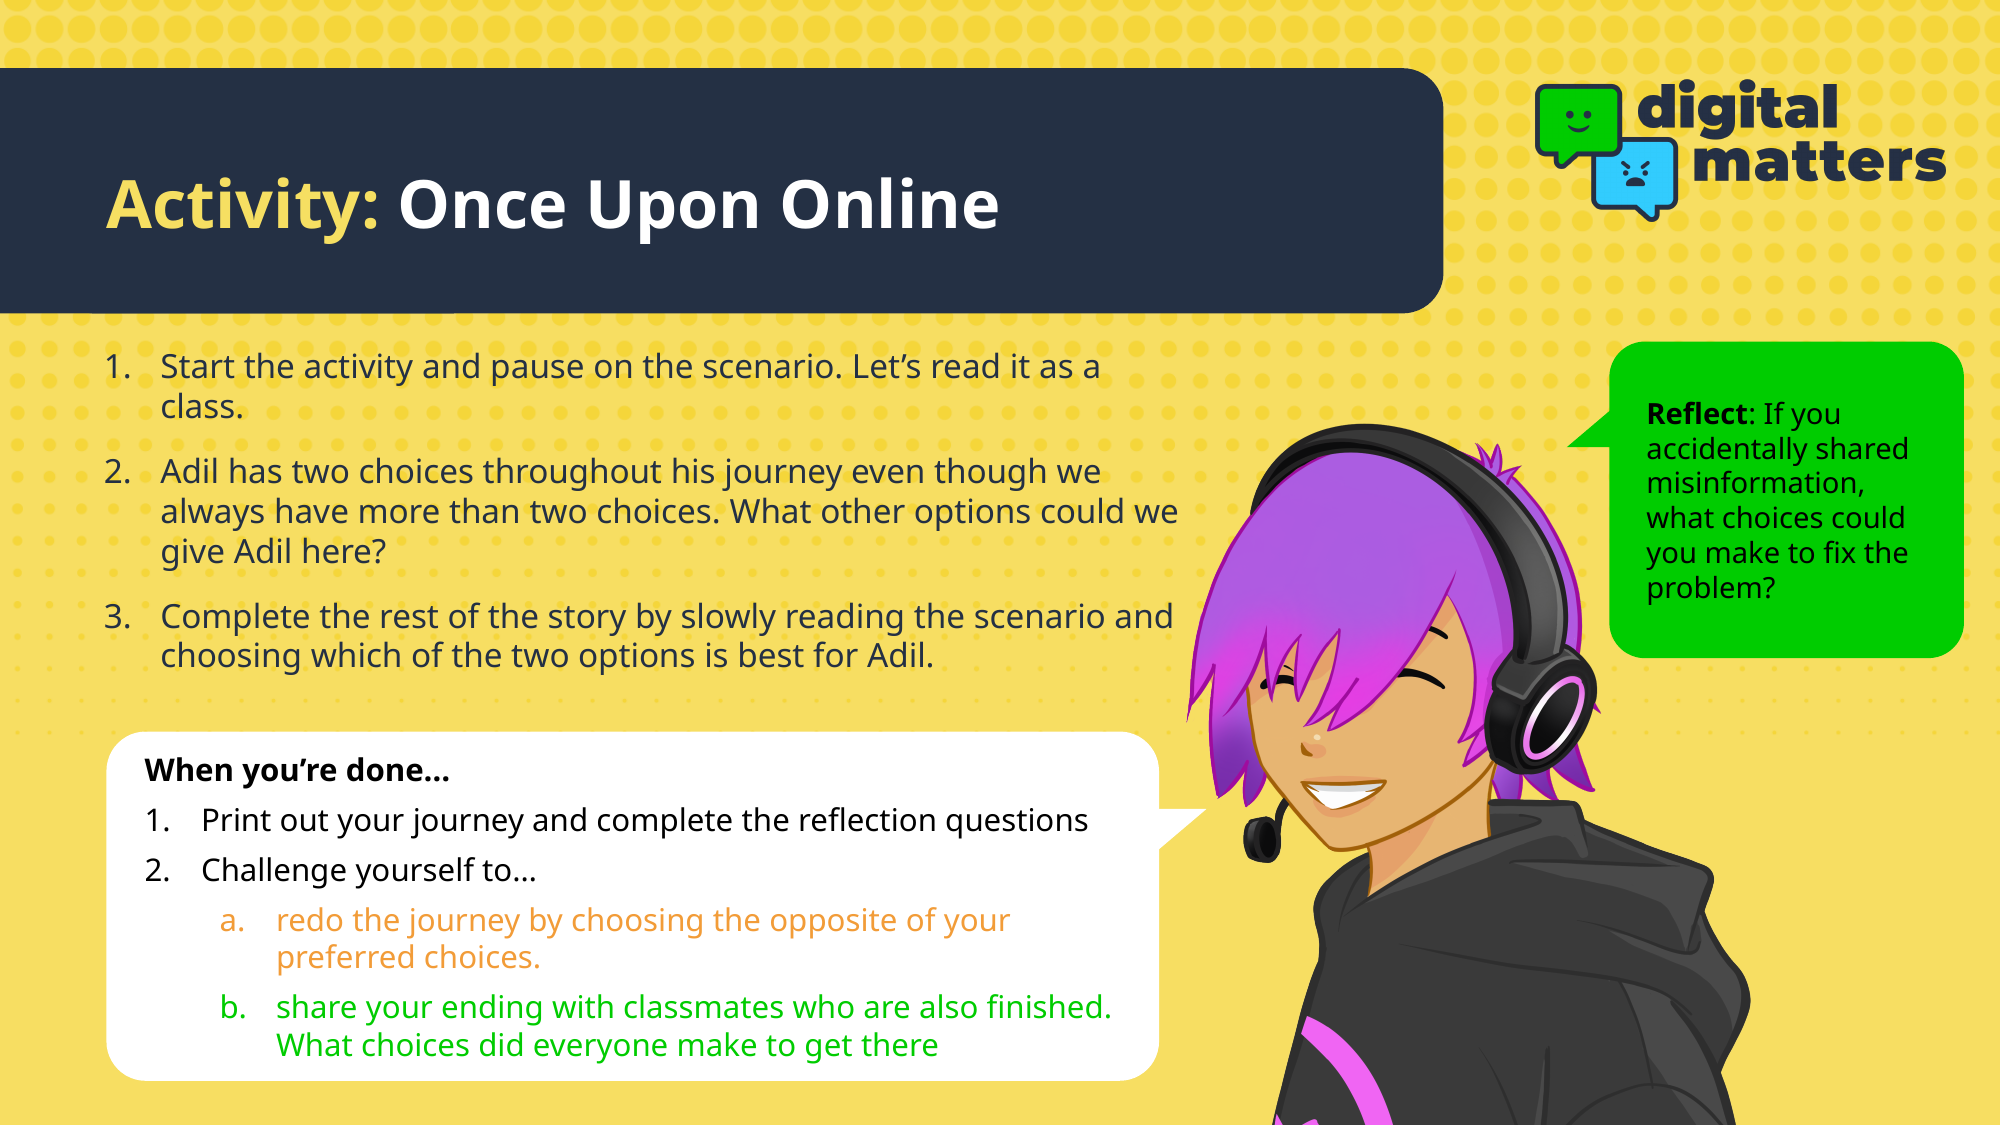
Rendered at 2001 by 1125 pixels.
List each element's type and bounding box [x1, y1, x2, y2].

text_box [106, 731, 1185, 1081]
picture [0, 0, 2000, 1125]
text_box [1566, 341, 1964, 659]
